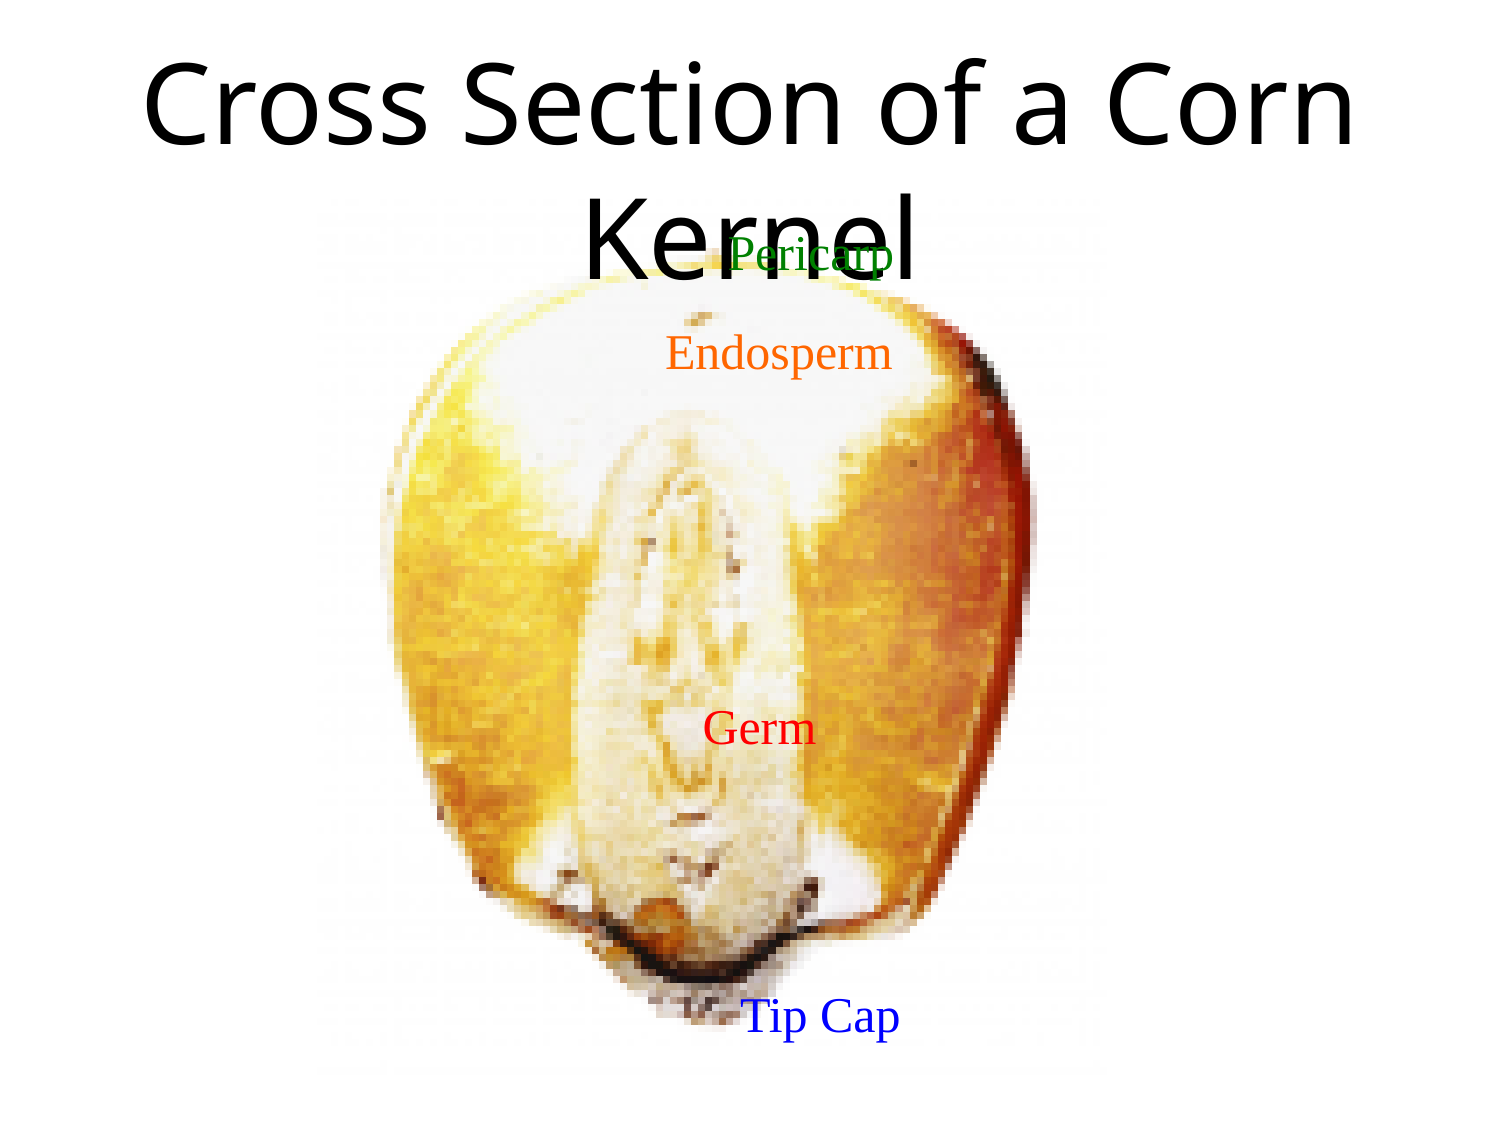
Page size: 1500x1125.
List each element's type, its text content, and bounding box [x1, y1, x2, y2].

picture [274, 199, 1151, 1076]
text_box Cross Section of a Corn Kernel [37, 24, 1463, 310]
